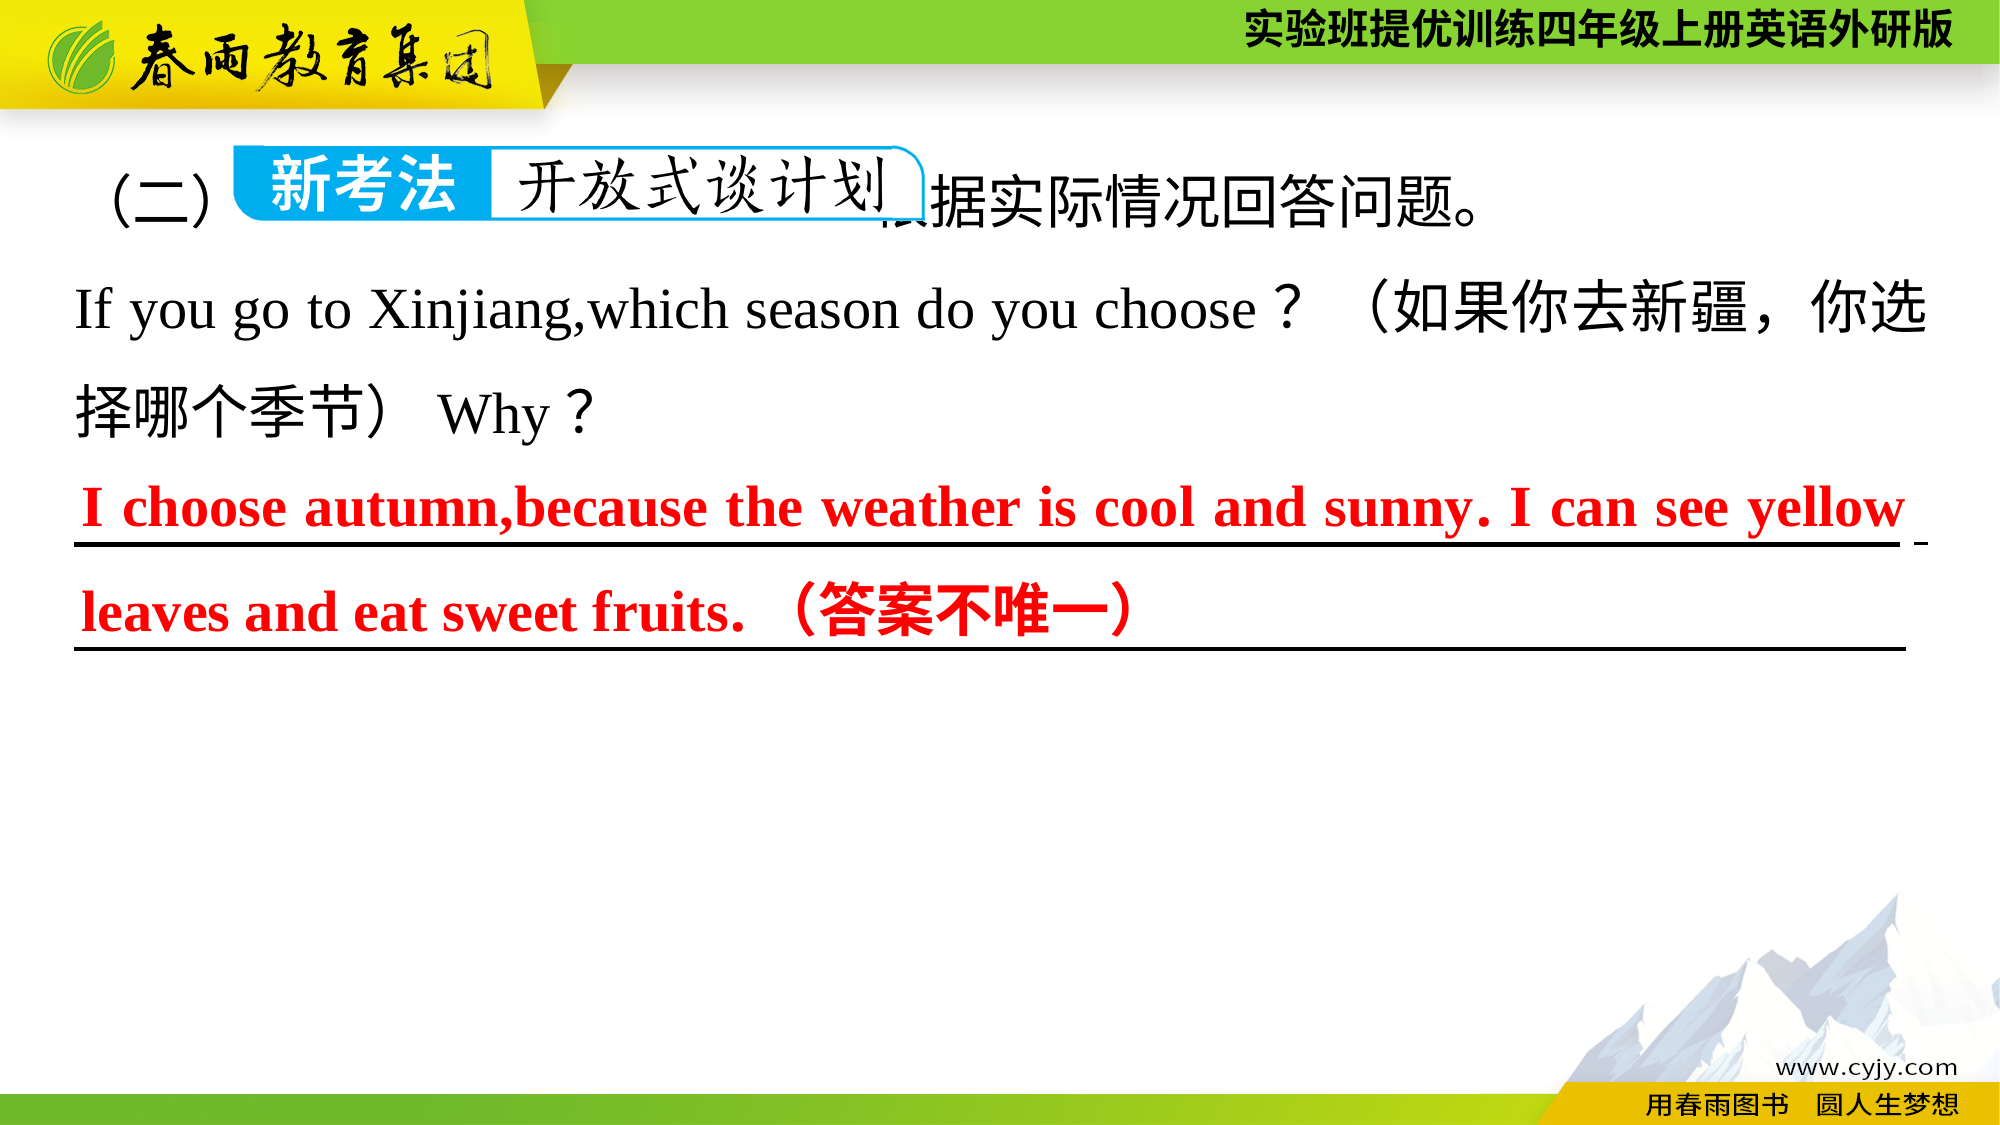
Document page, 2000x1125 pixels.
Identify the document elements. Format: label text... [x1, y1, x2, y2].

picture [0, 0, 2000, 1125]
list （二） 根据实际情况回答问题。 If you go to Xinjiang,which season do you choose？（如果你去新疆，你选择哪个季节）Why？ . . [59, 122, 1944, 668]
text_box I choose autumn,because the weather is cool and sunny. I can see yellow leaves and eat sweet fruits.（答案不唯一） [66, 425, 1922, 651]
